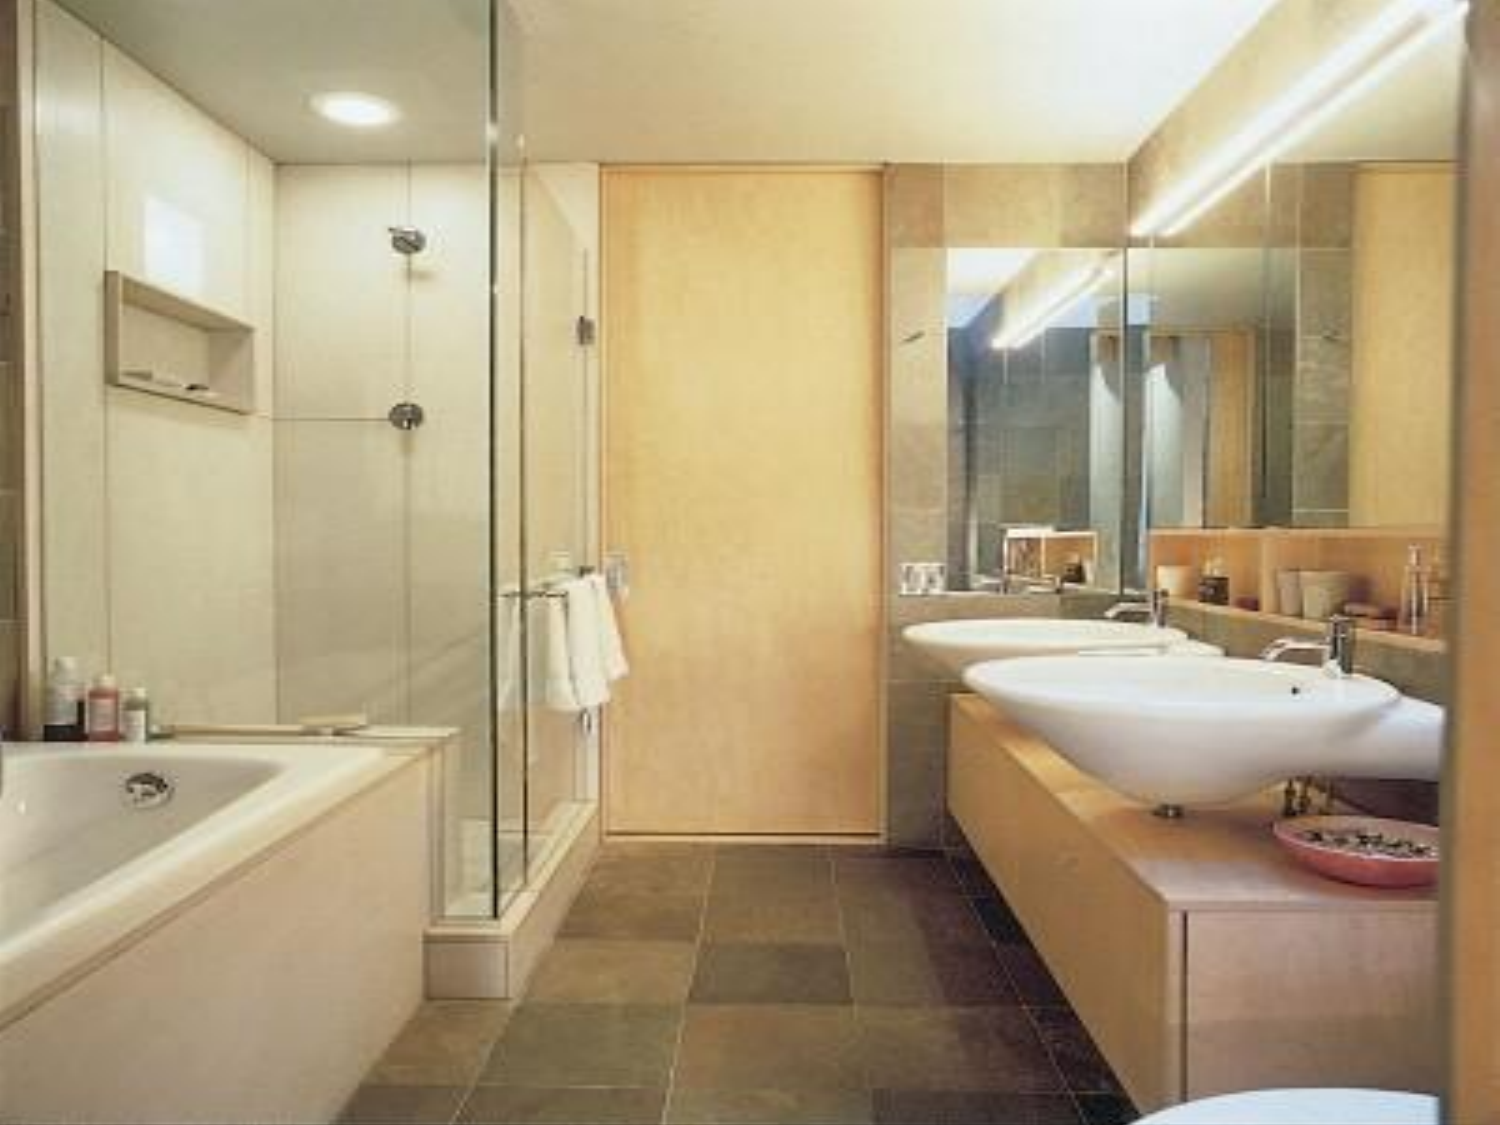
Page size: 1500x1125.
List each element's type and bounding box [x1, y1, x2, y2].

text_box [0, 0, 1500, 1125]
